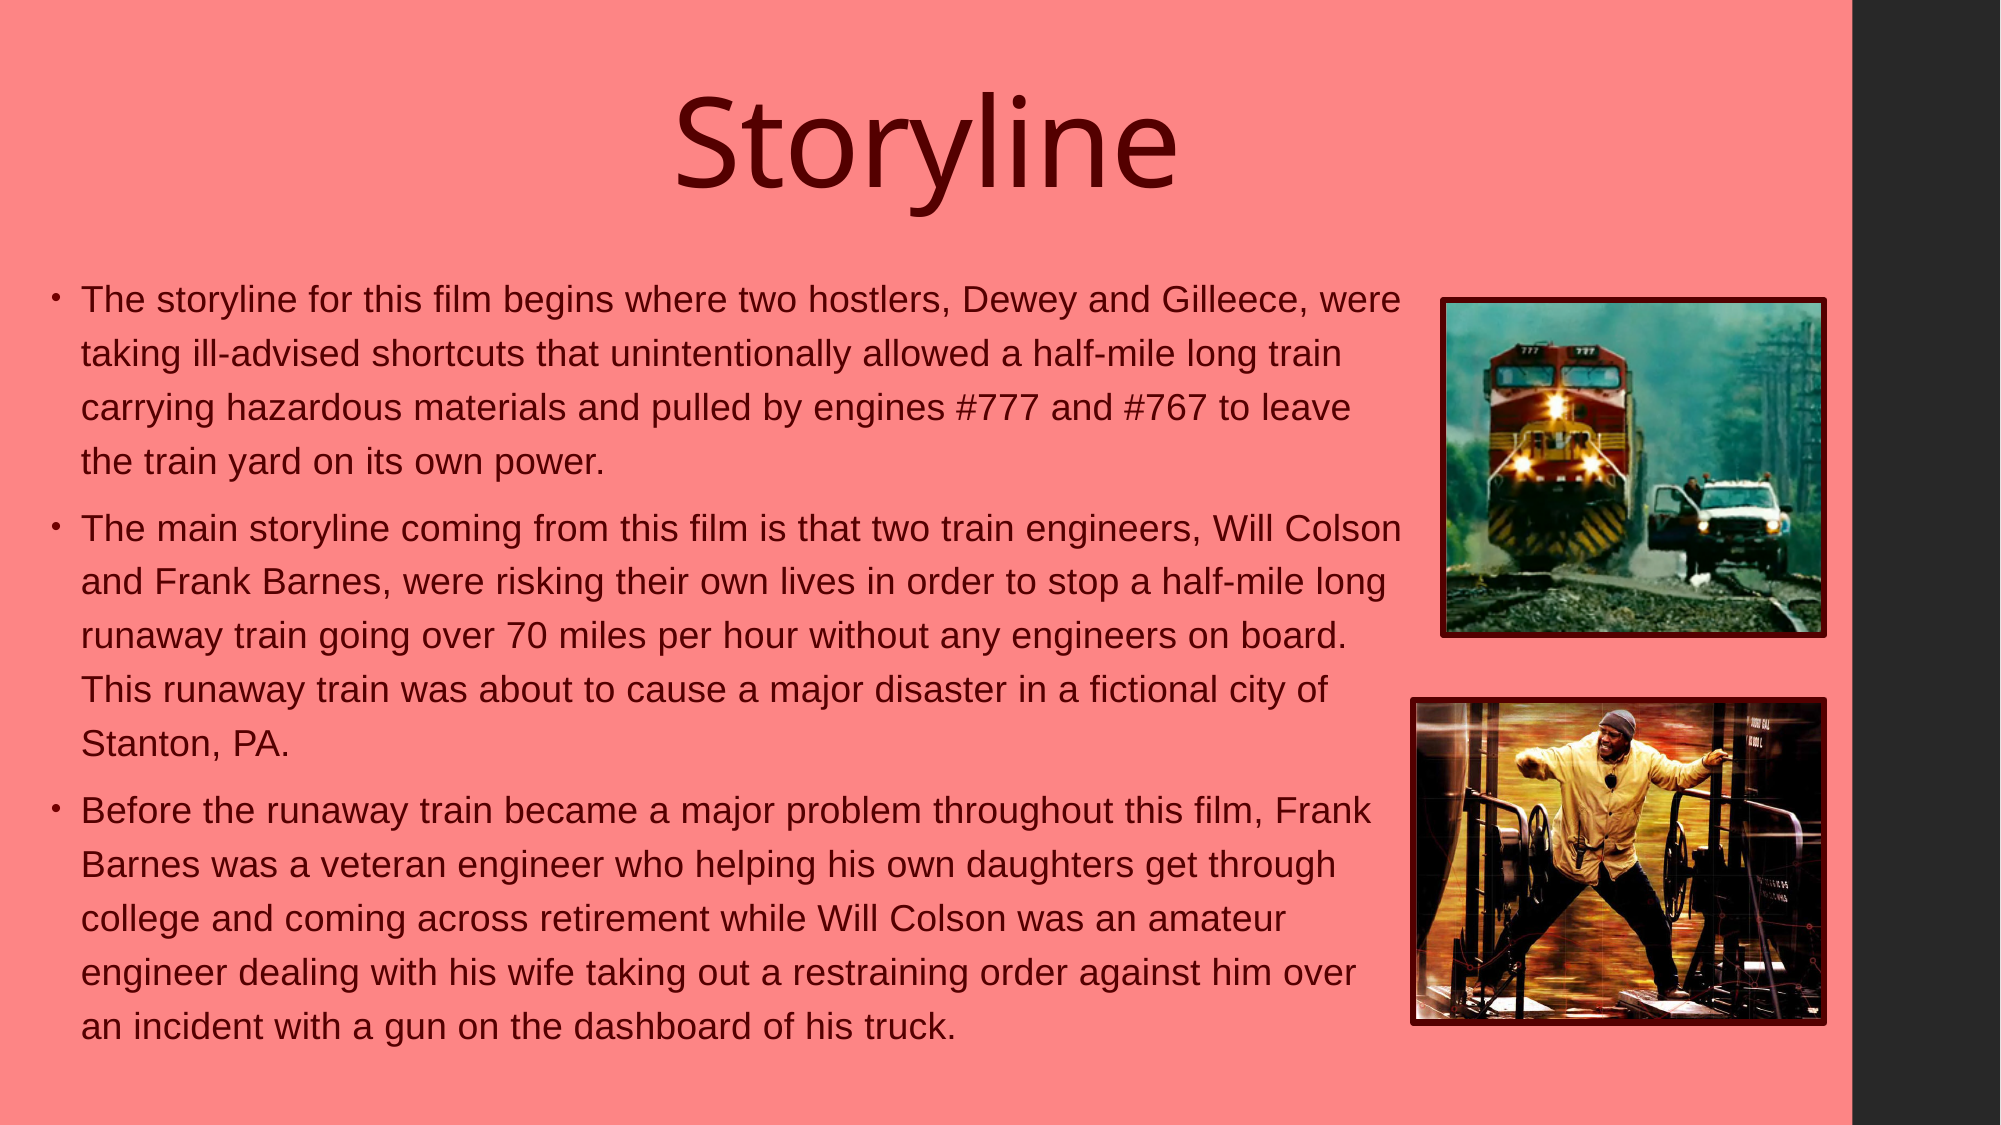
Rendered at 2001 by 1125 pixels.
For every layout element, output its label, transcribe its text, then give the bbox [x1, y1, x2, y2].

picture [1445, 303, 1822, 632]
title Storyline [64, 55, 1790, 221]
picture [1415, 702, 1822, 1020]
list The storyline for this film begins where two hostlers, Dewey and Gilleece, were taking ill-advised shortcuts that unintentionally allowed a half-mile long train carrying hazardous materials and pulled by engines #777 and #767 to leave the train yard on its own power. The main storyline coming from this film is that two train engineers, Will Colson and Frank Barnes, were risking their own lives in order to stop a half-mile long runaway train going over 70 miles per hour without any engineers on board. This runaway train was about to cause a major disaster in a fictional city of Stanton, PA. Before the runaway train became a major problem throughout this film, Frank Barnes was a veteran engineer who helping his own daughters get through college and coming across retirement while Will Colson was an amateur engineer dealing with his wife taking out a restraining order against him over an incident with a gun on the dashboard of his truck. [35, 243, 1424, 1069]
